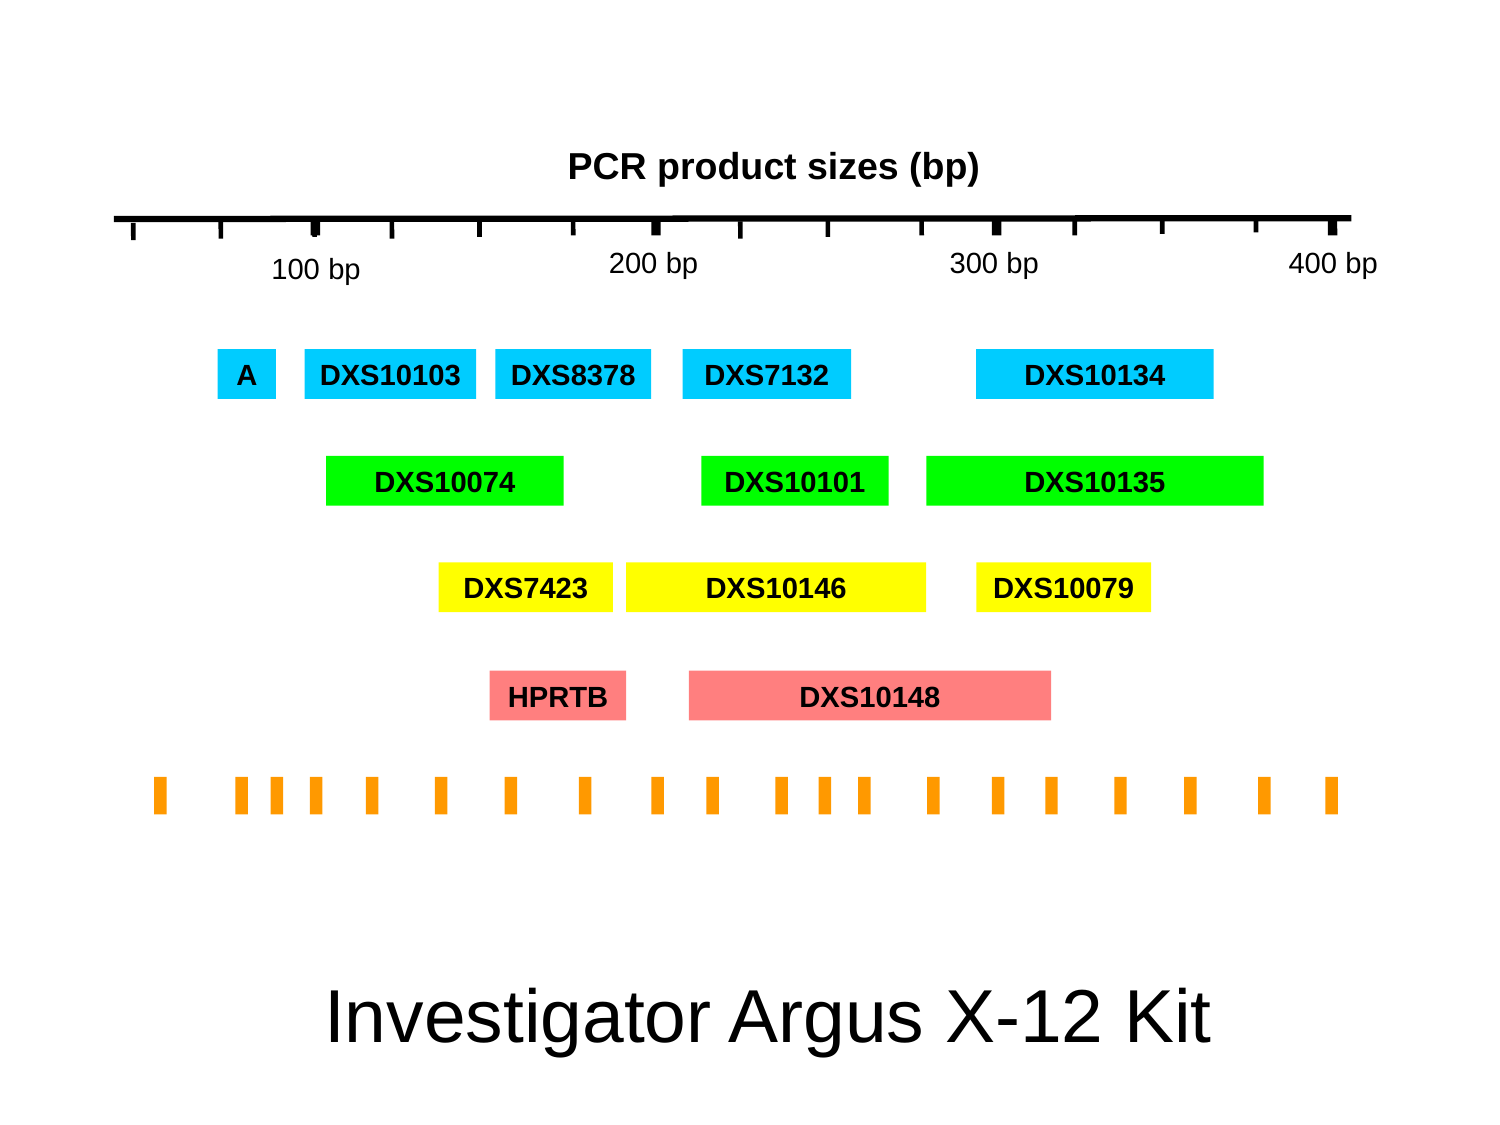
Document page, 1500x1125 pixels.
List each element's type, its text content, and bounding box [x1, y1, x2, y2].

title Investigator Argus X-12 Kit [92, 934, 1444, 1090]
text_box PCR product sizes (bp) [552, 134, 996, 194]
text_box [489, 670, 1052, 722]
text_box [153, 776, 1339, 815]
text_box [438, 562, 1152, 615]
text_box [326, 455, 1264, 507]
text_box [113, 214, 1394, 294]
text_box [217, 348, 1215, 401]
